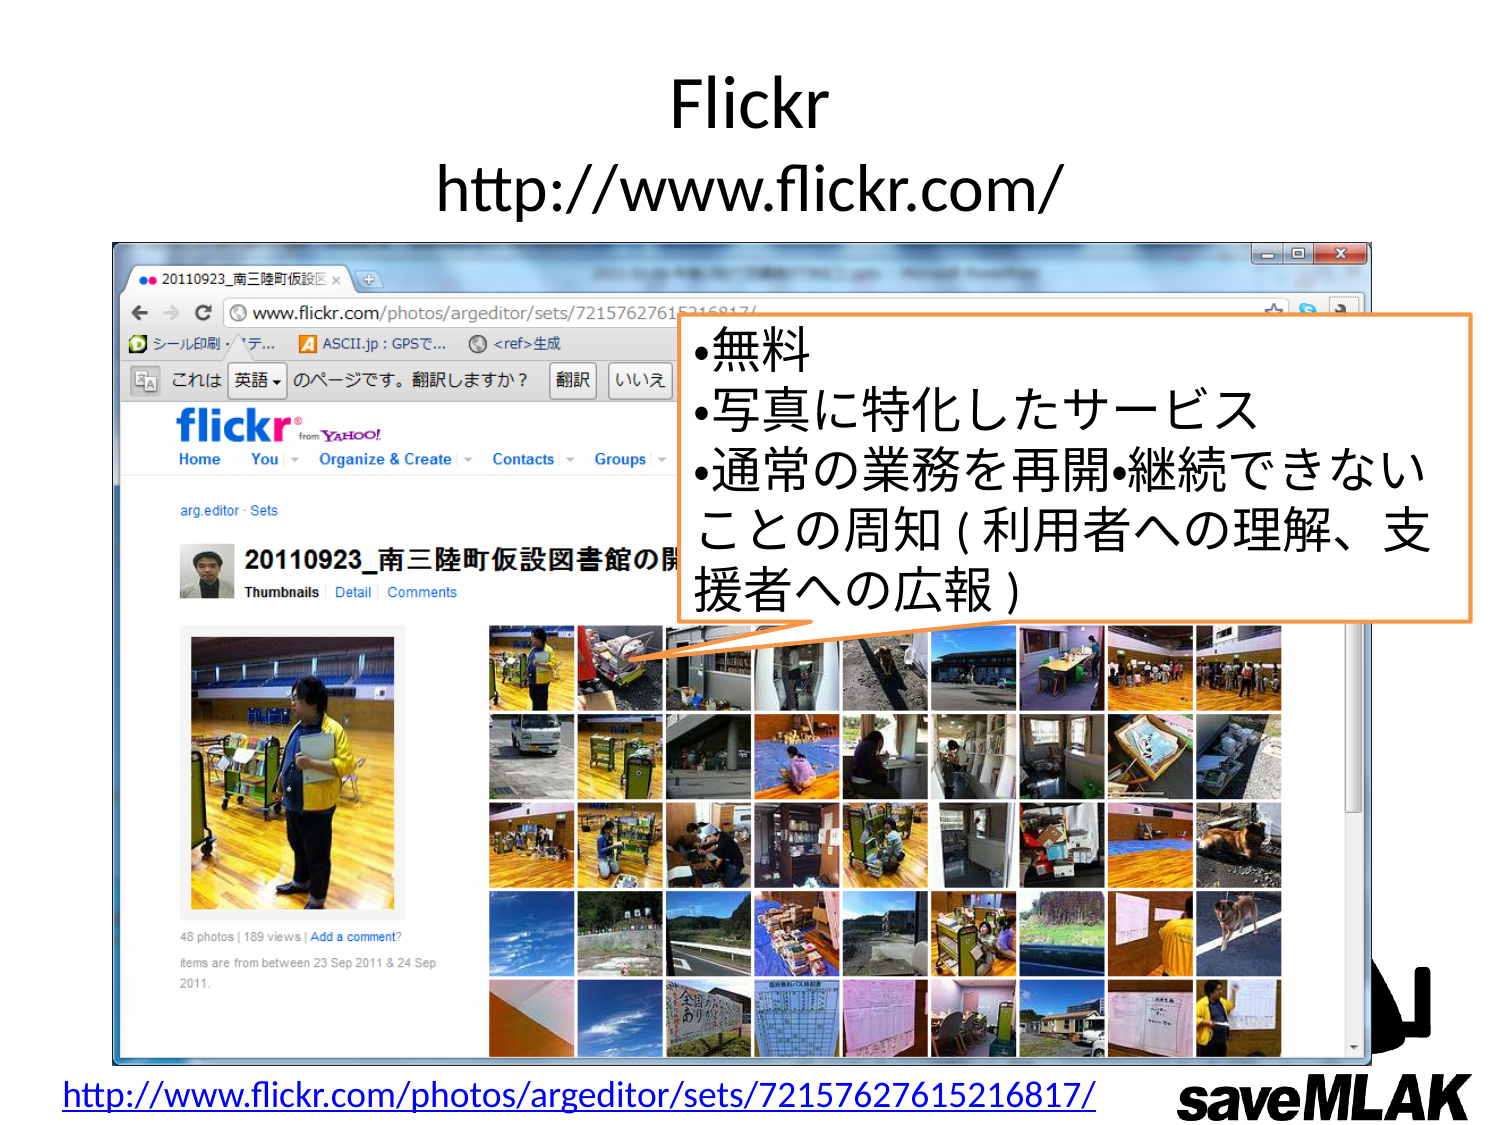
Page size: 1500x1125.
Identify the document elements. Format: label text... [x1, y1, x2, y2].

text_box ・無料 ・写真に特化したサービス ・通常の業務を再開・継続できないことの周知(利用者への理解、支援者への広報) [1376, 312, 1473, 624]
picture [111, 242, 1472, 1121]
title Flickr http://www.flickr.com/ [75, 45, 1425, 233]
text_box http://www.flickr.com/photos/argeditor/sets/72157627615216817/ [47, 1062, 1112, 1122]
